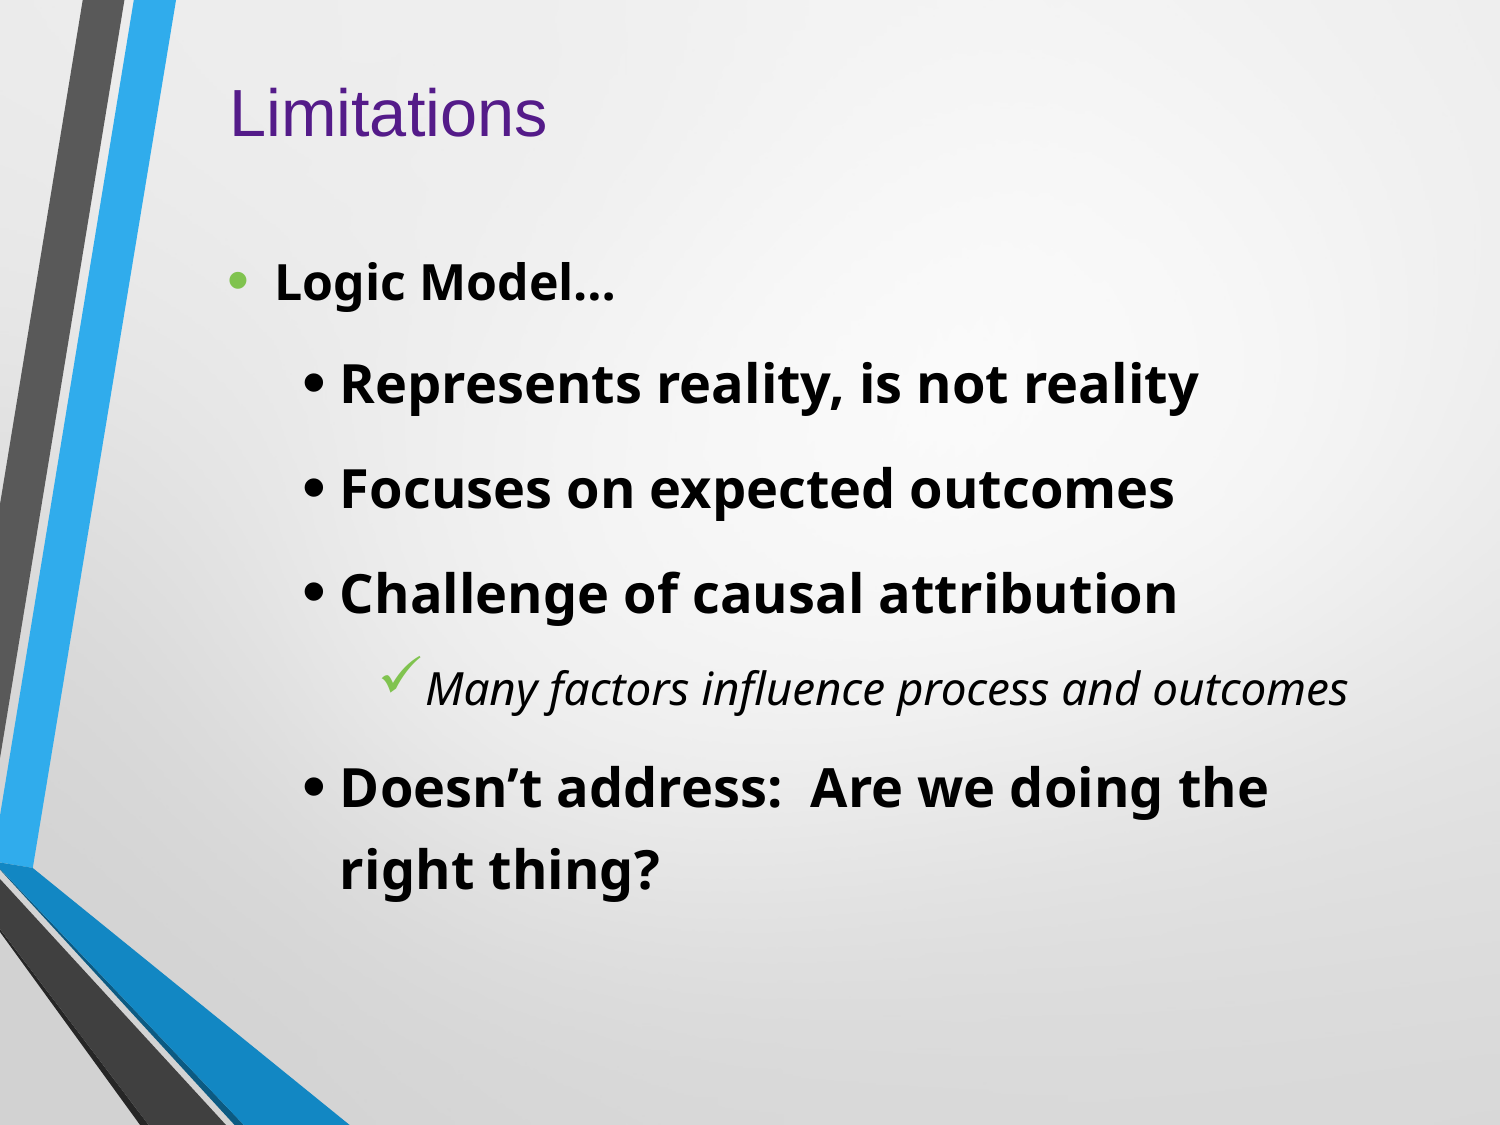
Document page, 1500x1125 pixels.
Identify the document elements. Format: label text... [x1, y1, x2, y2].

text_box Limitations [212, 62, 563, 158]
list Logic Model… Represents reality, is not reality Focuses on expected outcomes Challenge of causal attribution Many factors influence process and outcomes Doesn’t address: Are we doing the right thing? [212, 249, 1431, 993]
